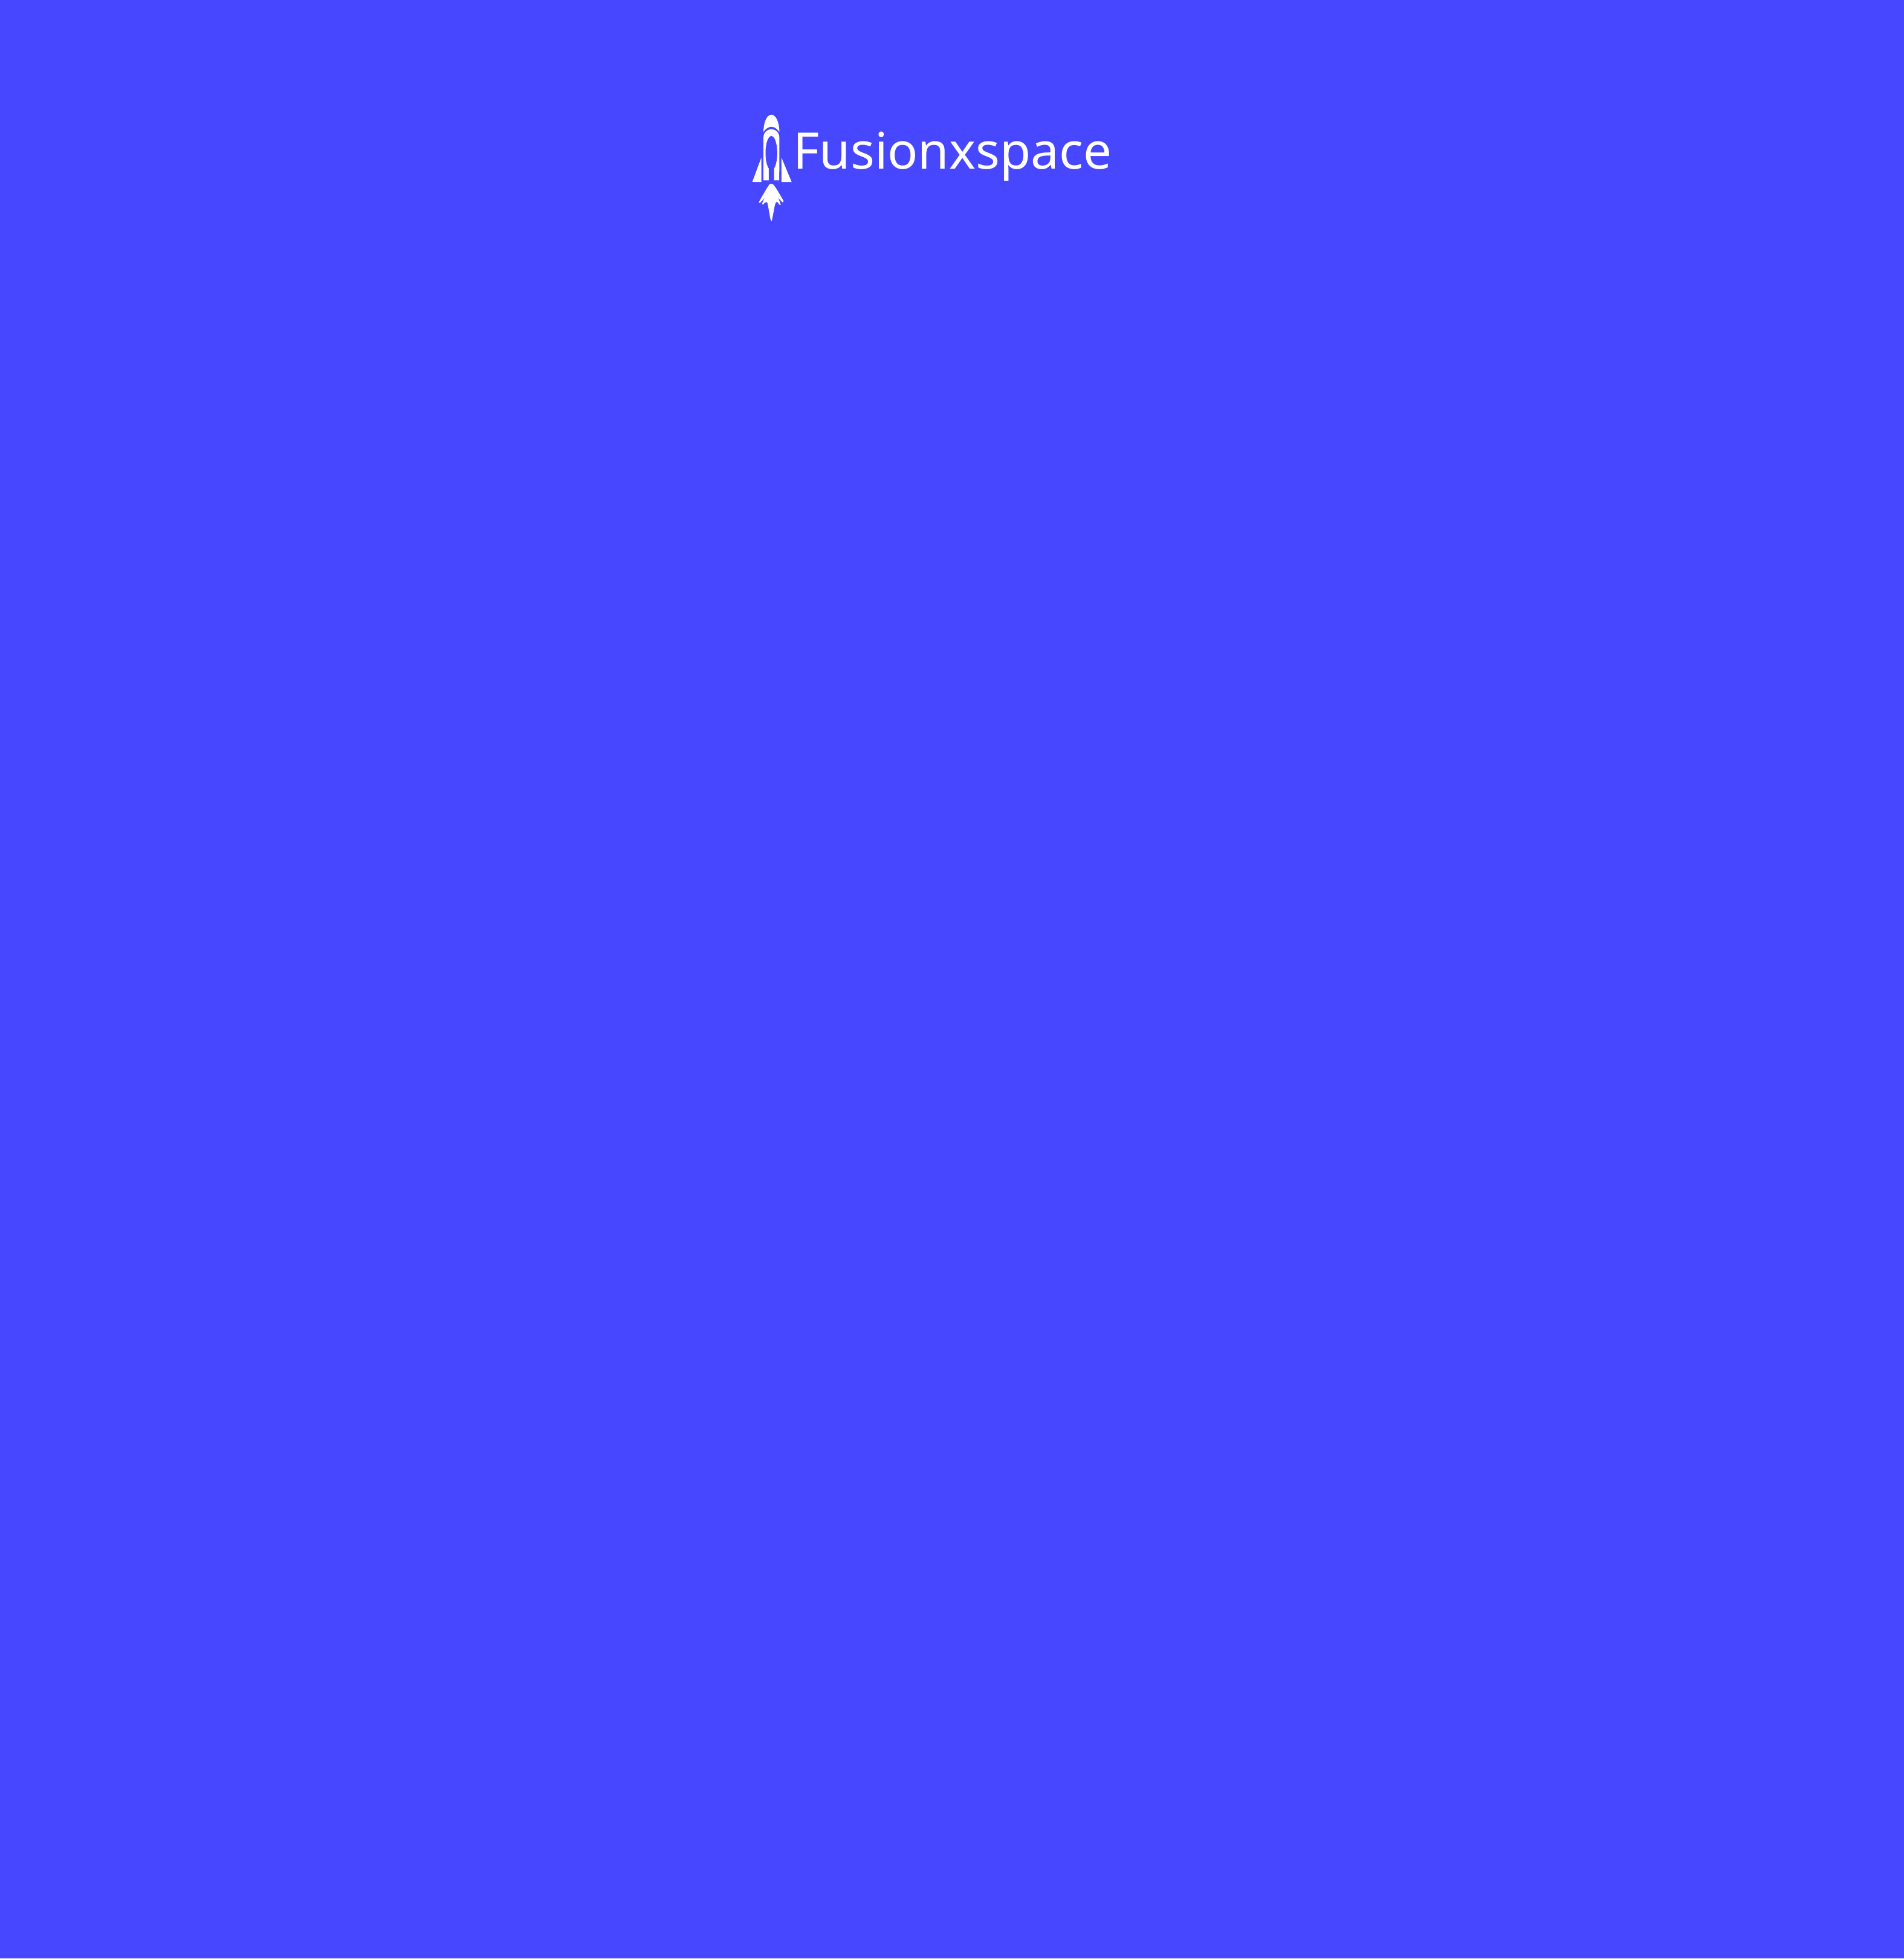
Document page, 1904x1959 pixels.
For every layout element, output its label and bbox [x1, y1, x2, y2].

text_box [752, 114, 1152, 220]
